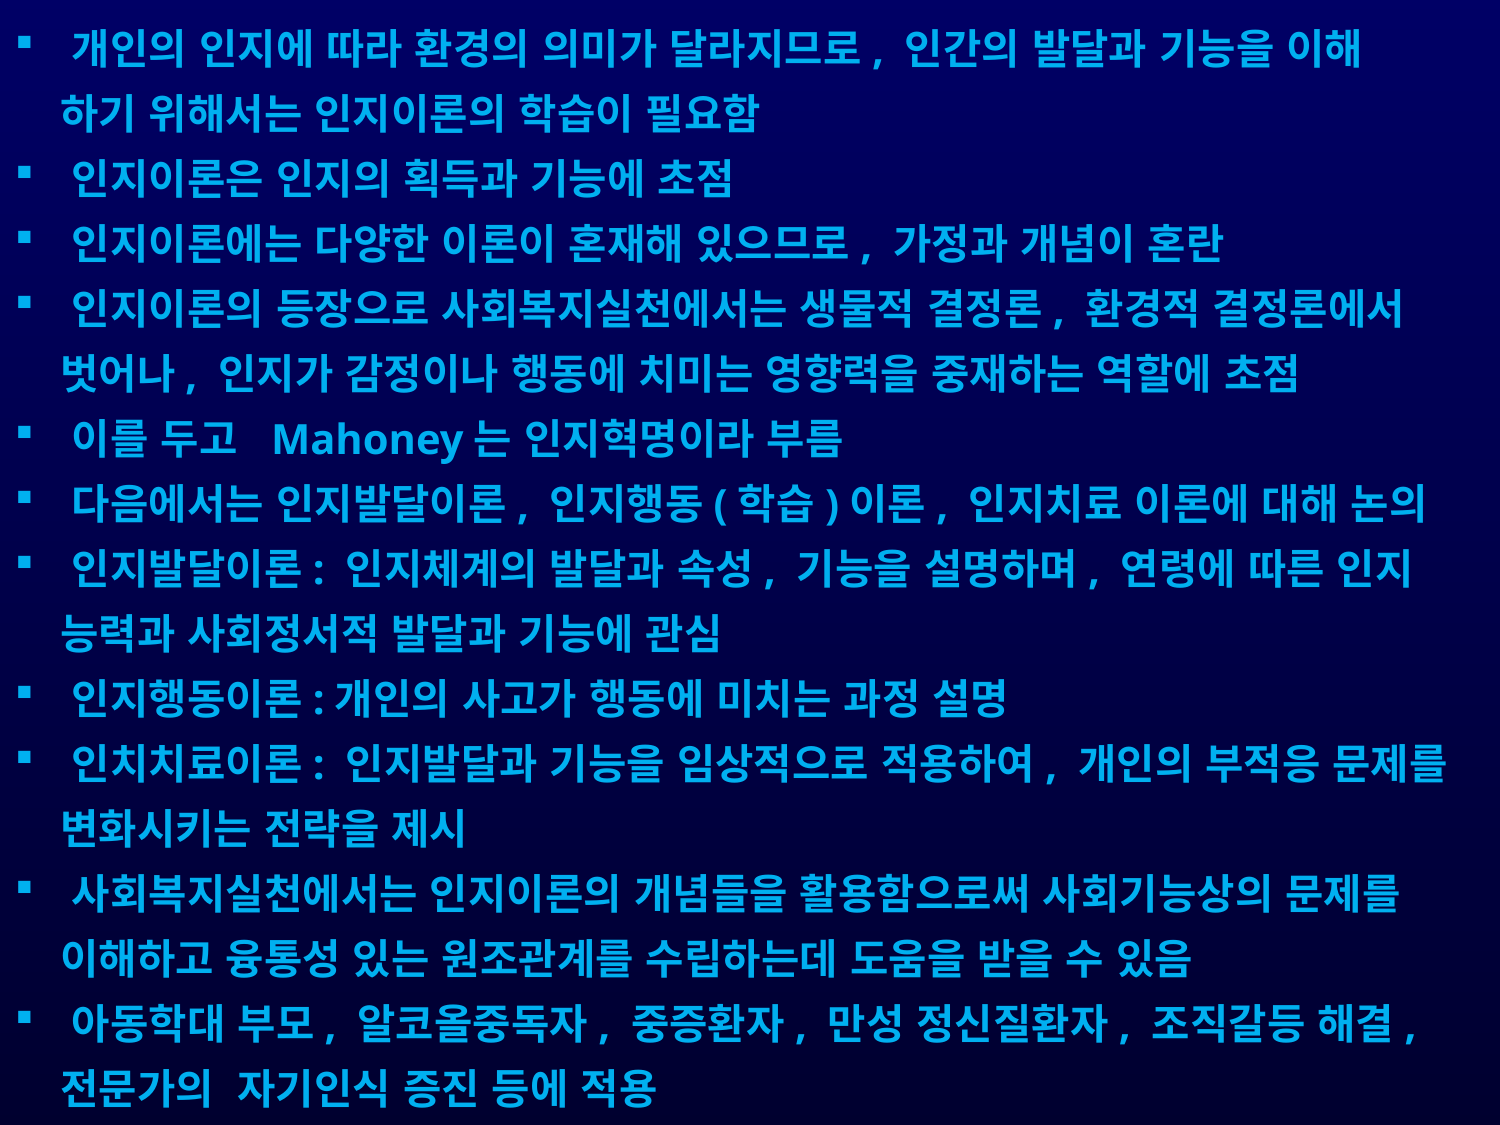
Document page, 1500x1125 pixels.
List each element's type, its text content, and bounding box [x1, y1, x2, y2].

text_box 개인의 인지에 따라 환경의 의미가 달라지므로, 인간의 발달과 기능을 이해 하기 위해서는 인지이론의 학습이 필요함 인지이론은 인지의 획득과 기능에 초점 인지이론에는 다양한 이론이 혼재해 있으므로, 가정과 개념이 혼란 인지이론의 등장으로 사회복지실천에서는 생물적 결정론, 환경적 결정론에서 벗어나, 인지가 감정이나 행동에 치미는 영향력을 중재하는 역할에 초점 이를 두고 Mahoney는 인지혁명이라 부름 다음에서는 인지발달이론, 인지행동(학습)이론, 인지치료 이론에 대해 논의 인지발달이론: 인지체계의 발달과 속성, 기능을 설명하며, 연령에 따른 인지 능력과 사회정서적 발달과 기능에 관심 인지행동이론:개인의 사고가 행동에 미치는 과정 설명 인치치료이론: 인지발달과 기능을 임상적으로 적용하여, 개인의 부적응 문제를 변화시키는 전략을 제시 사회복지실천에서는 인지이론의 개념들을 활용함으로써 사회기능상의 문제를 이해하고 융통성 있는 원조관계를 수립하는데 도움을 받을 수 있음 아동학대 부모, 알코올중독자, 중증환자, 만성 정신질환자, 조직갈등 해결, 전문가의 자기인식 증진 등에 적용 [0, 0, 1500, 1121]
